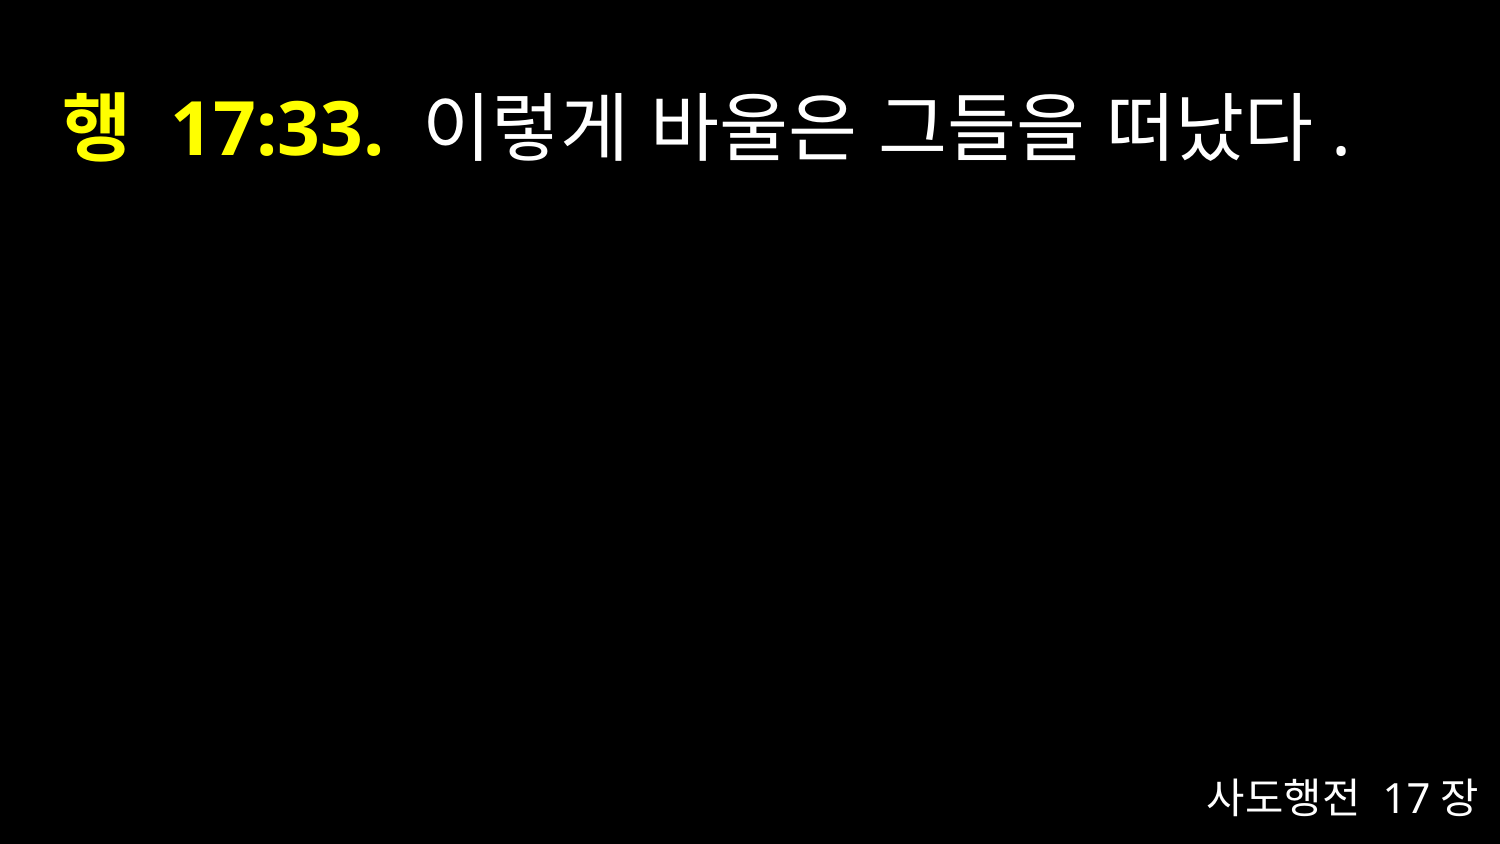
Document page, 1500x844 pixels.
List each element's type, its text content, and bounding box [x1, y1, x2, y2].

subtitle 사도행전 17장 [916, 770, 1500, 844]
title 행 17:33. 이렇게 바울은 그들을 떠났다. [0, 0, 1500, 844]
